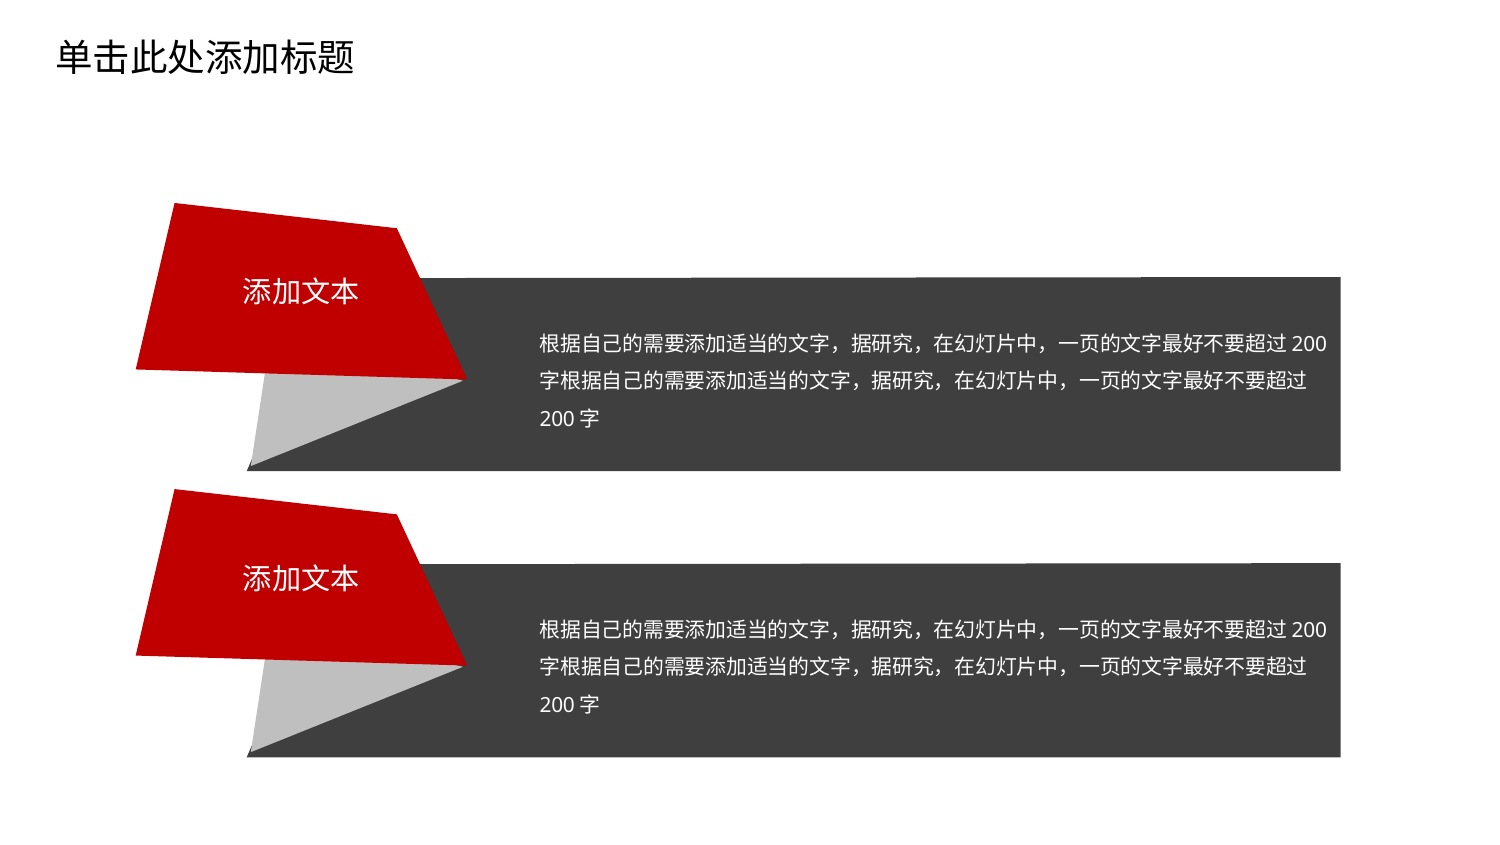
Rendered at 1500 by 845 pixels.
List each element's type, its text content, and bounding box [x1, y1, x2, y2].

text_box 根据自己的需要添加适当的文字，据研究，在幻灯片中，一页的文字最好不要超过200字根据自己的需要添加适当的文字，据研究，在幻灯片中，一页的文字最好不要超过200字 [246, 563, 1341, 758]
text_box [250, 374, 463, 467]
text_box 添加文本 [135, 489, 468, 666]
text_box [250, 660, 463, 753]
text_box 根据自己的需要添加适当的文字，据研究，在幻灯片中，一页的文字最好不要超过200字根据自己的需要添加适当的文字，据研究，在幻灯片中，一页的文字最好不要超过200字 [246, 277, 1341, 472]
text_box 添加文本 [135, 202, 468, 380]
